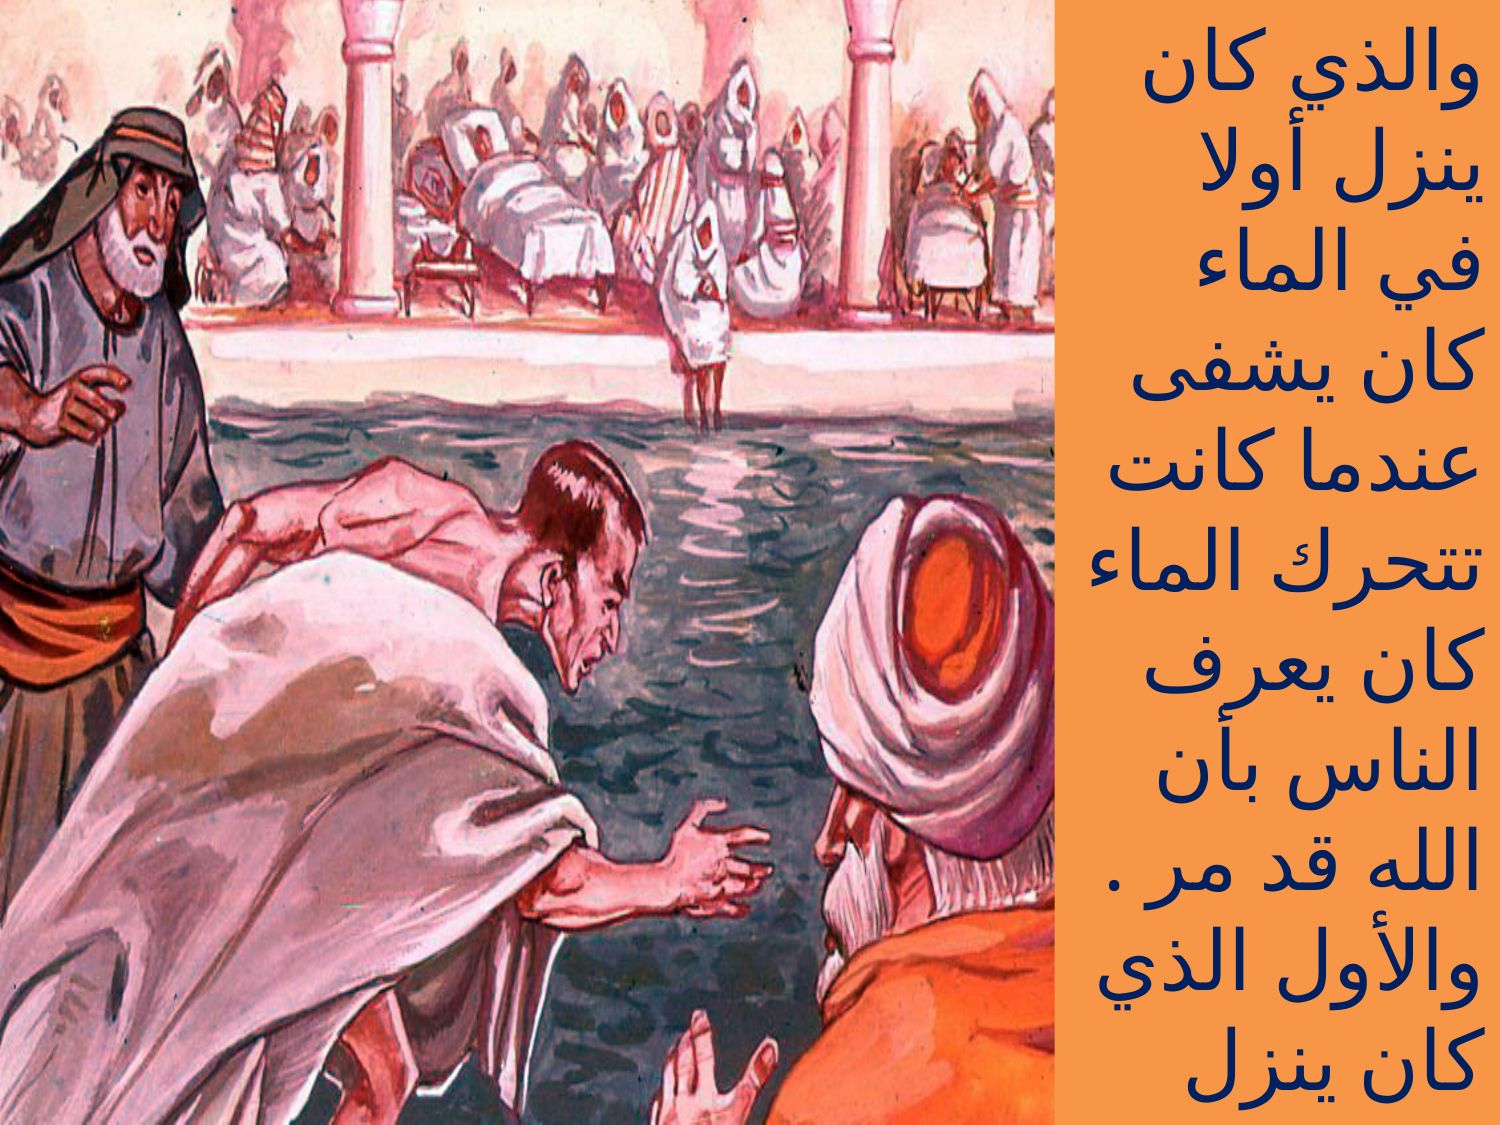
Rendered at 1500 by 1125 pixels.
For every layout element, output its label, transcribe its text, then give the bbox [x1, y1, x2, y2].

picture [0, 0, 1055, 1125]
text_box والذي كان ينزل أولا في الماء كان يشفى عندما كانت تتحرك الماء كان يعرف الناس بأن الله قد مر . والأول الذي كان ينزل في هذا الماء كان يشفى [1056, 0, 1500, 1125]
